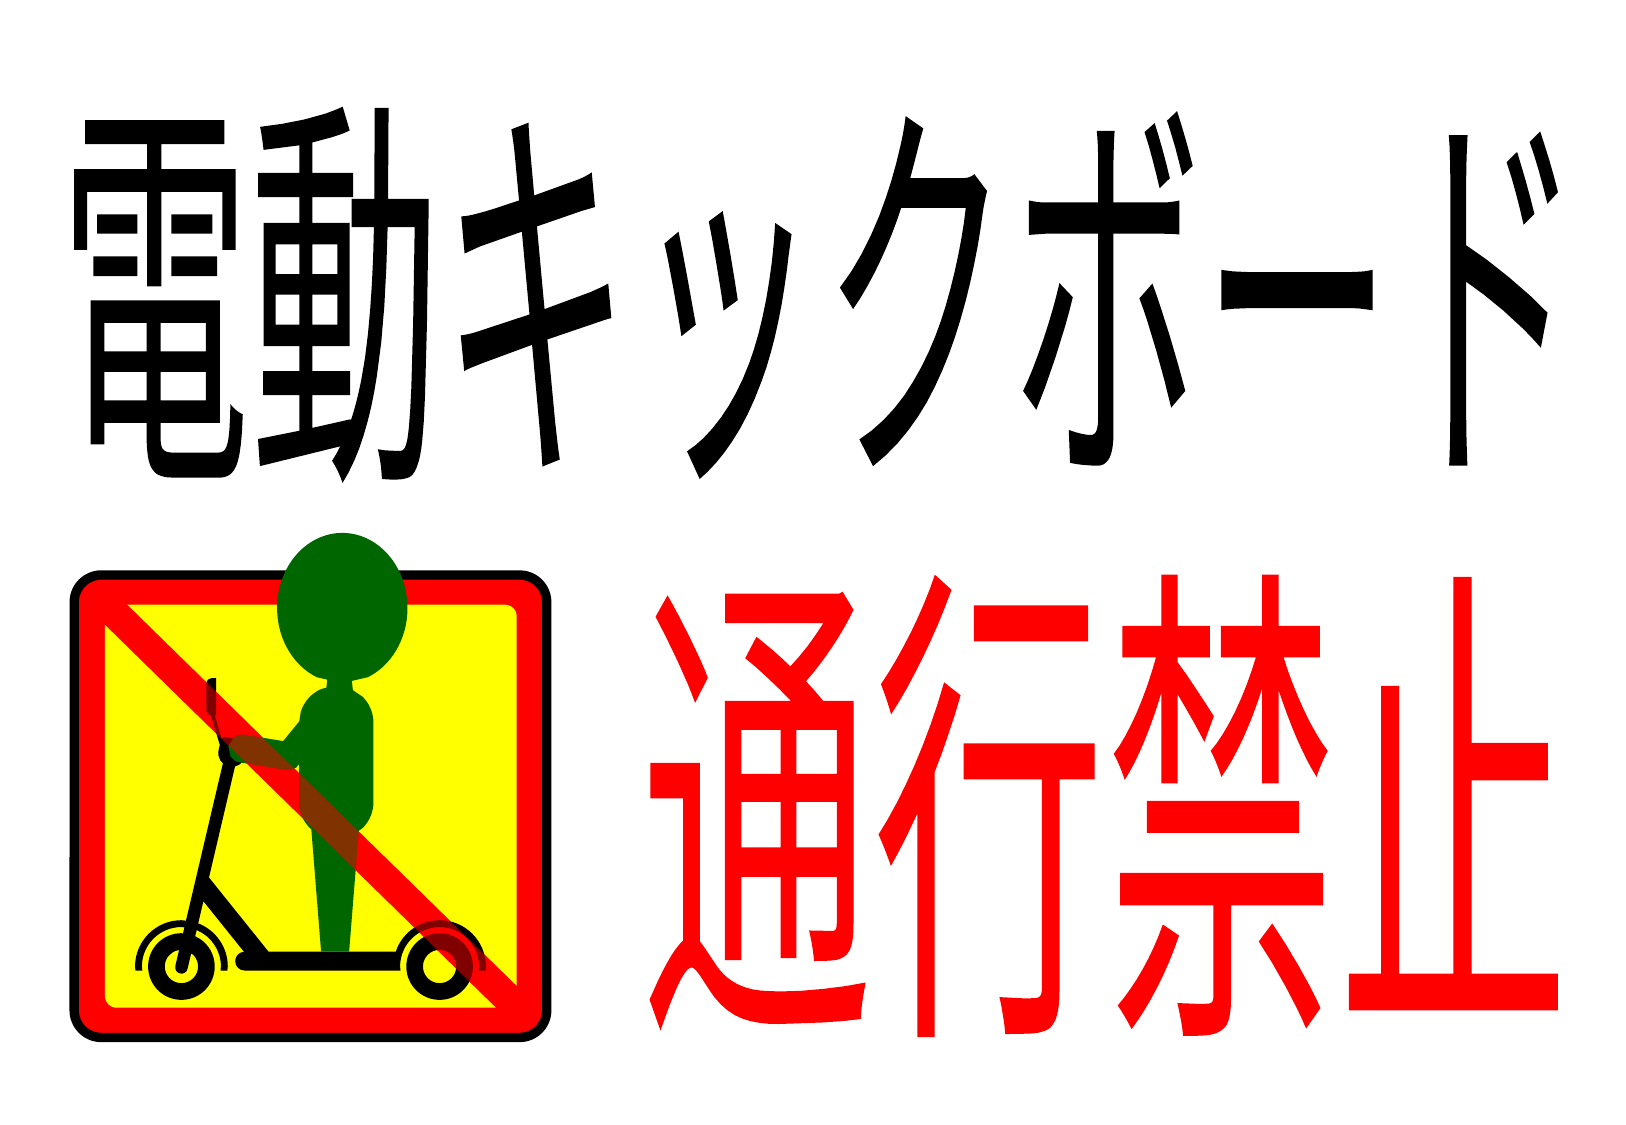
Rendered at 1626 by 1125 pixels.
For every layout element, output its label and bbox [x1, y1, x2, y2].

text_box [73, 532, 547, 1038]
